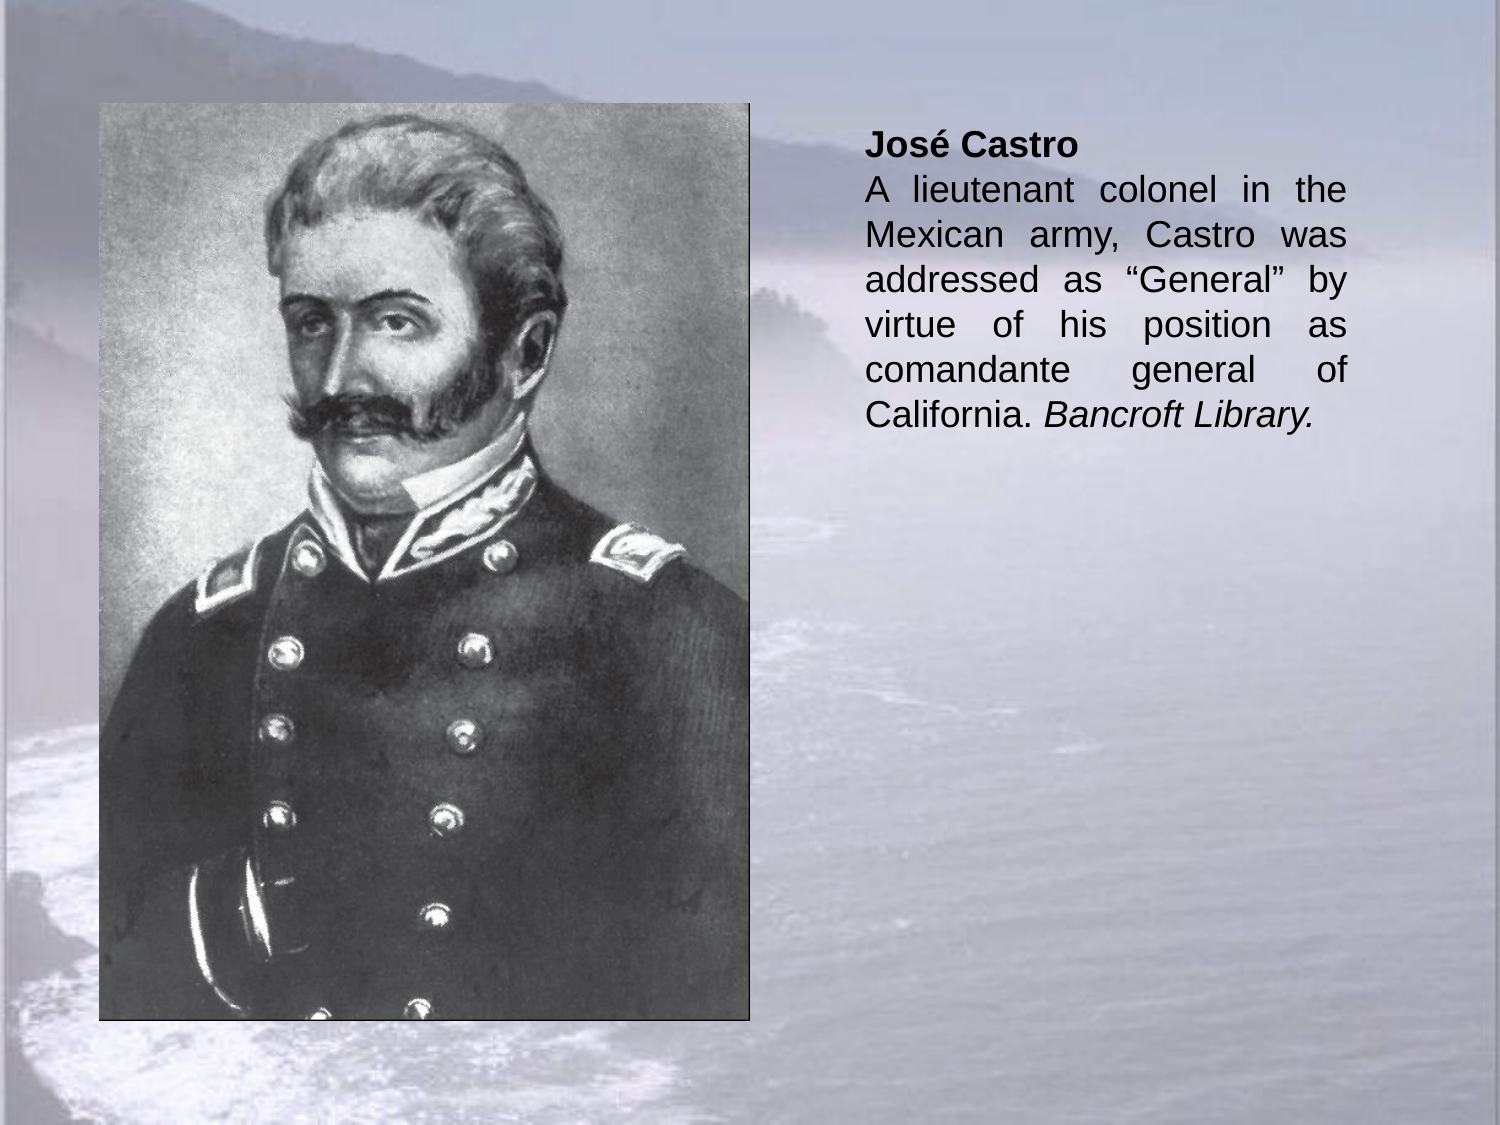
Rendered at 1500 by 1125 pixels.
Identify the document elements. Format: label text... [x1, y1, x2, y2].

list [99, 103, 751, 1022]
picture [0, 0, 1500, 1125]
text_box José Castro A lieutenant colonel in the Mexican army, Castro was addressed as “General” by virtue of his position as comandante general of California. Bancroft Library. [849, 112, 1363, 492]
